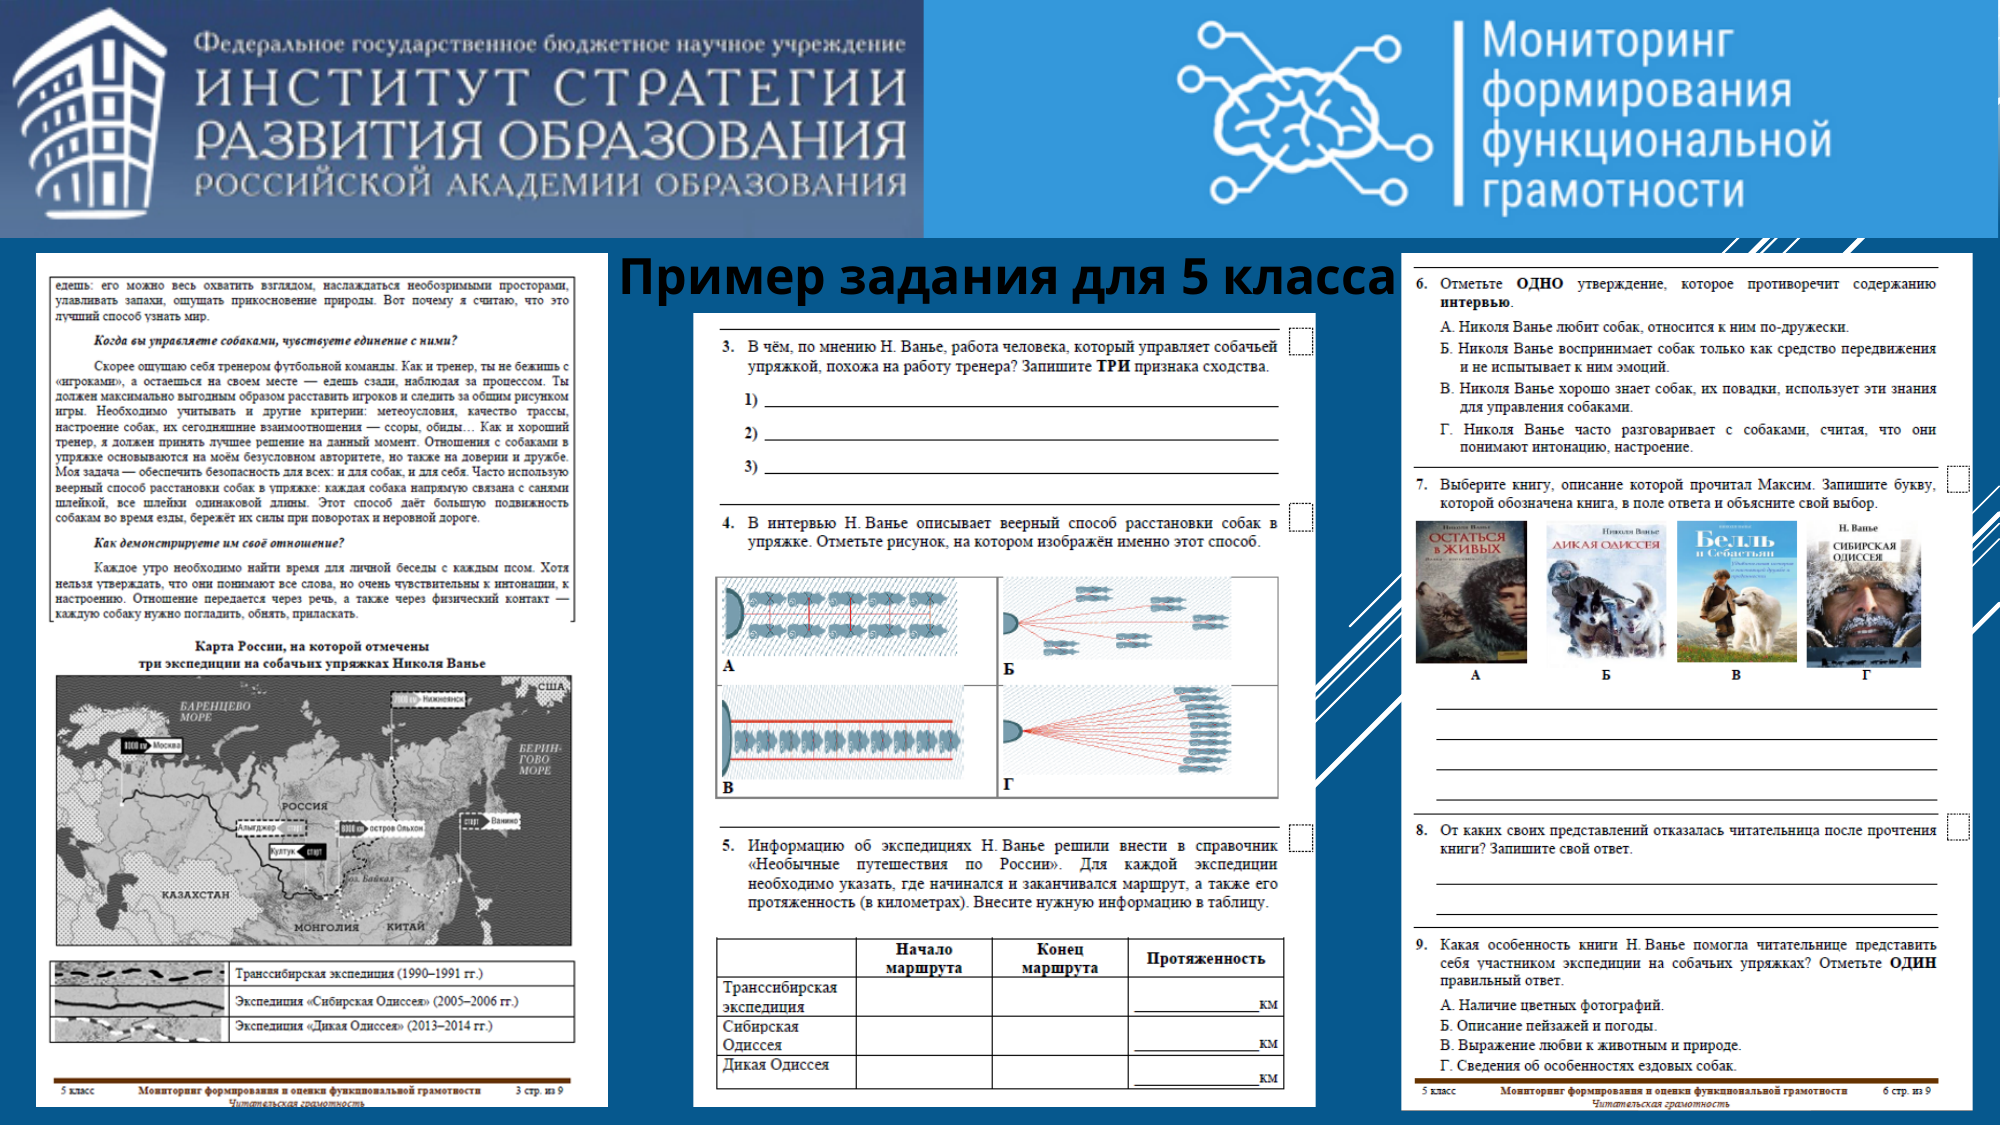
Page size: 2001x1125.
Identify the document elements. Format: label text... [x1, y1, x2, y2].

picture [36, 253, 609, 1107]
picture [1400, 253, 1973, 1111]
picture [0, 0, 1999, 238]
text_box Пример задания для 5 класса [603, 238, 1413, 313]
picture [693, 313, 1317, 1107]
